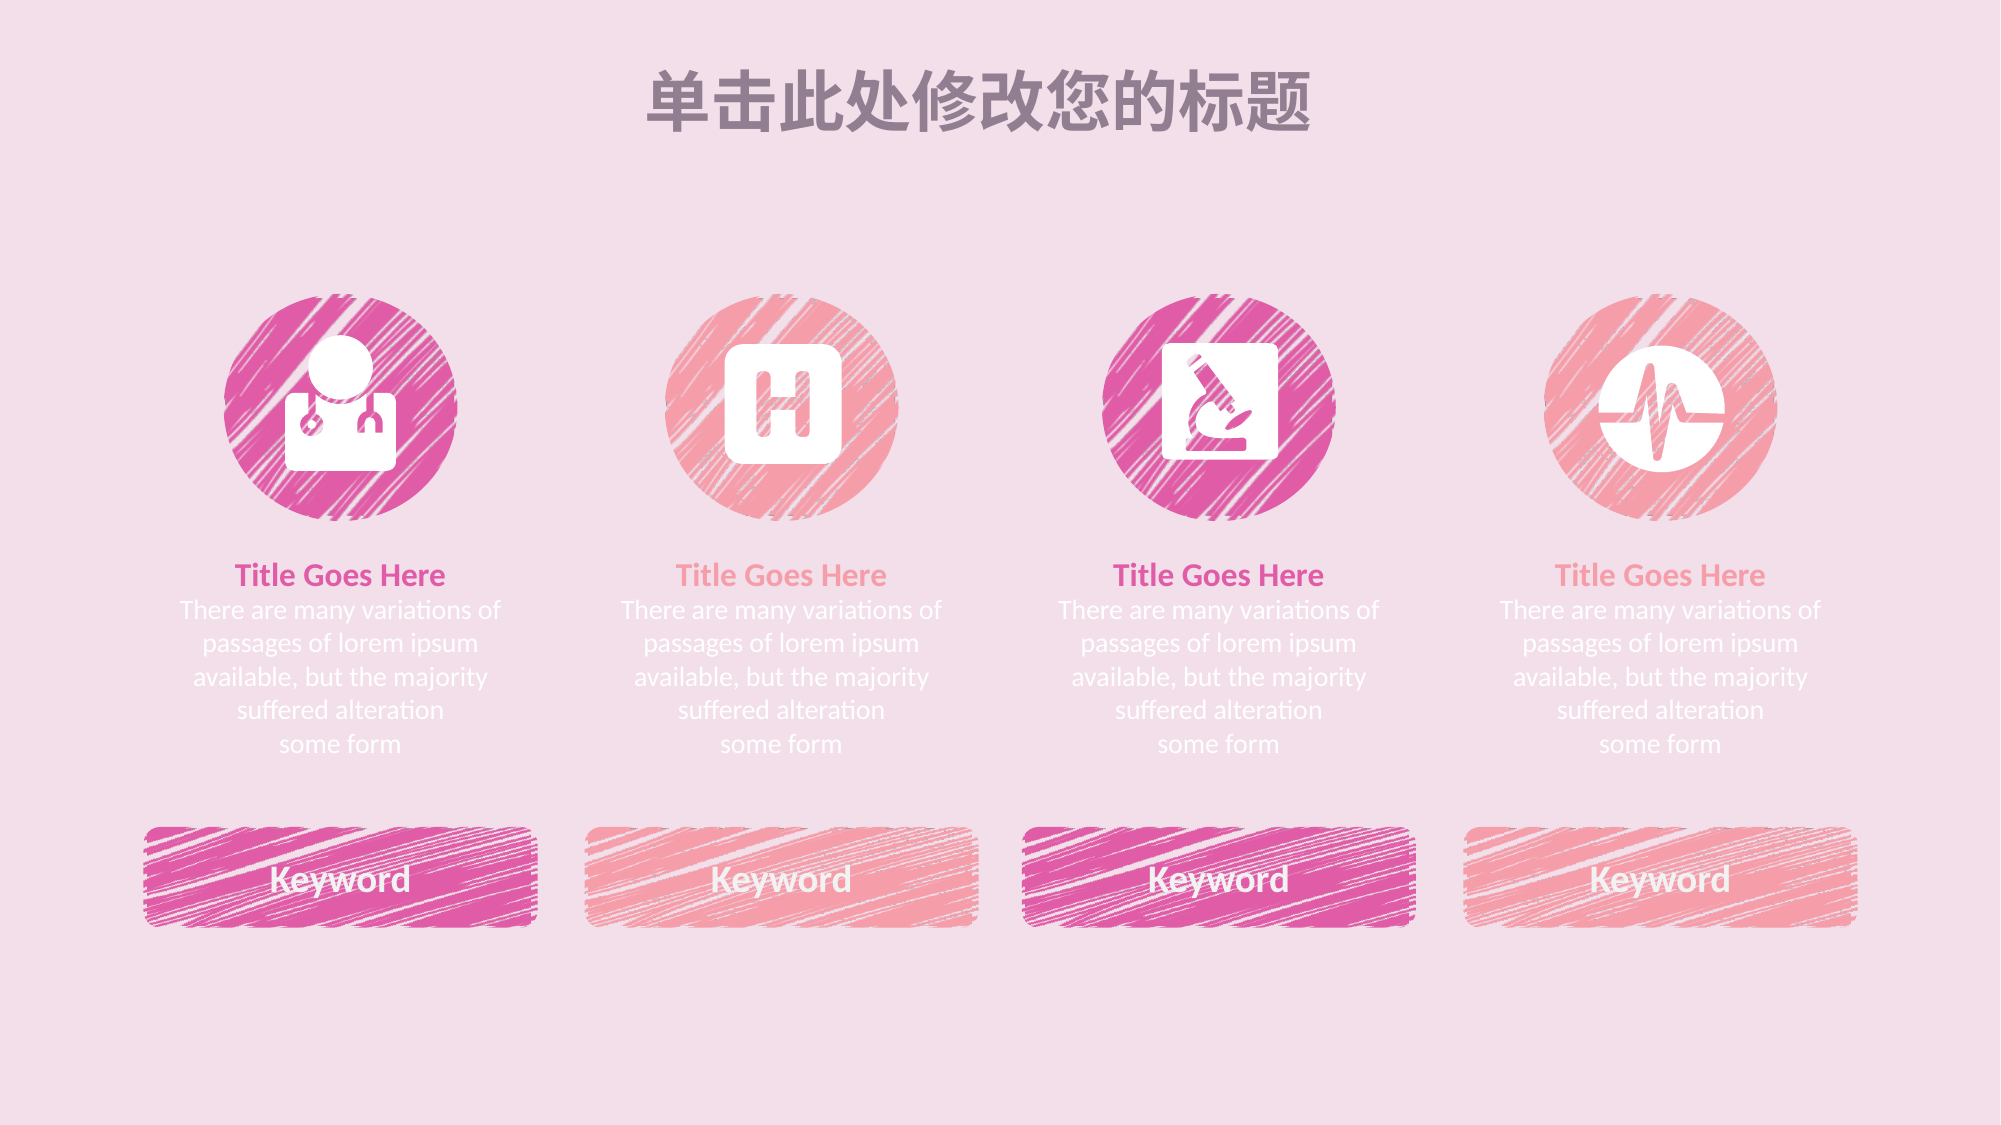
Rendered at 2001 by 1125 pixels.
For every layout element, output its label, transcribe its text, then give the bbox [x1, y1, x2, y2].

text_box Keyword [1019, 824, 1419, 930]
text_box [159, 552, 522, 761]
text_box [662, 291, 901, 524]
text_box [1038, 552, 1400, 761]
text_box Keyword [1461, 824, 1860, 930]
text_box 单击此处修改您的标题 [573, 52, 1384, 148]
text_box [724, 344, 842, 464]
text_box Keyword [141, 824, 540, 930]
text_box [1598, 345, 1725, 473]
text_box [1479, 552, 1842, 761]
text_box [284, 334, 397, 471]
text_box [1161, 343, 1279, 460]
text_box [600, 552, 963, 761]
text_box Keyword [582, 824, 981, 930]
text_box [221, 291, 460, 524]
text_box [1099, 291, 1338, 524]
text_box [1541, 291, 1780, 524]
